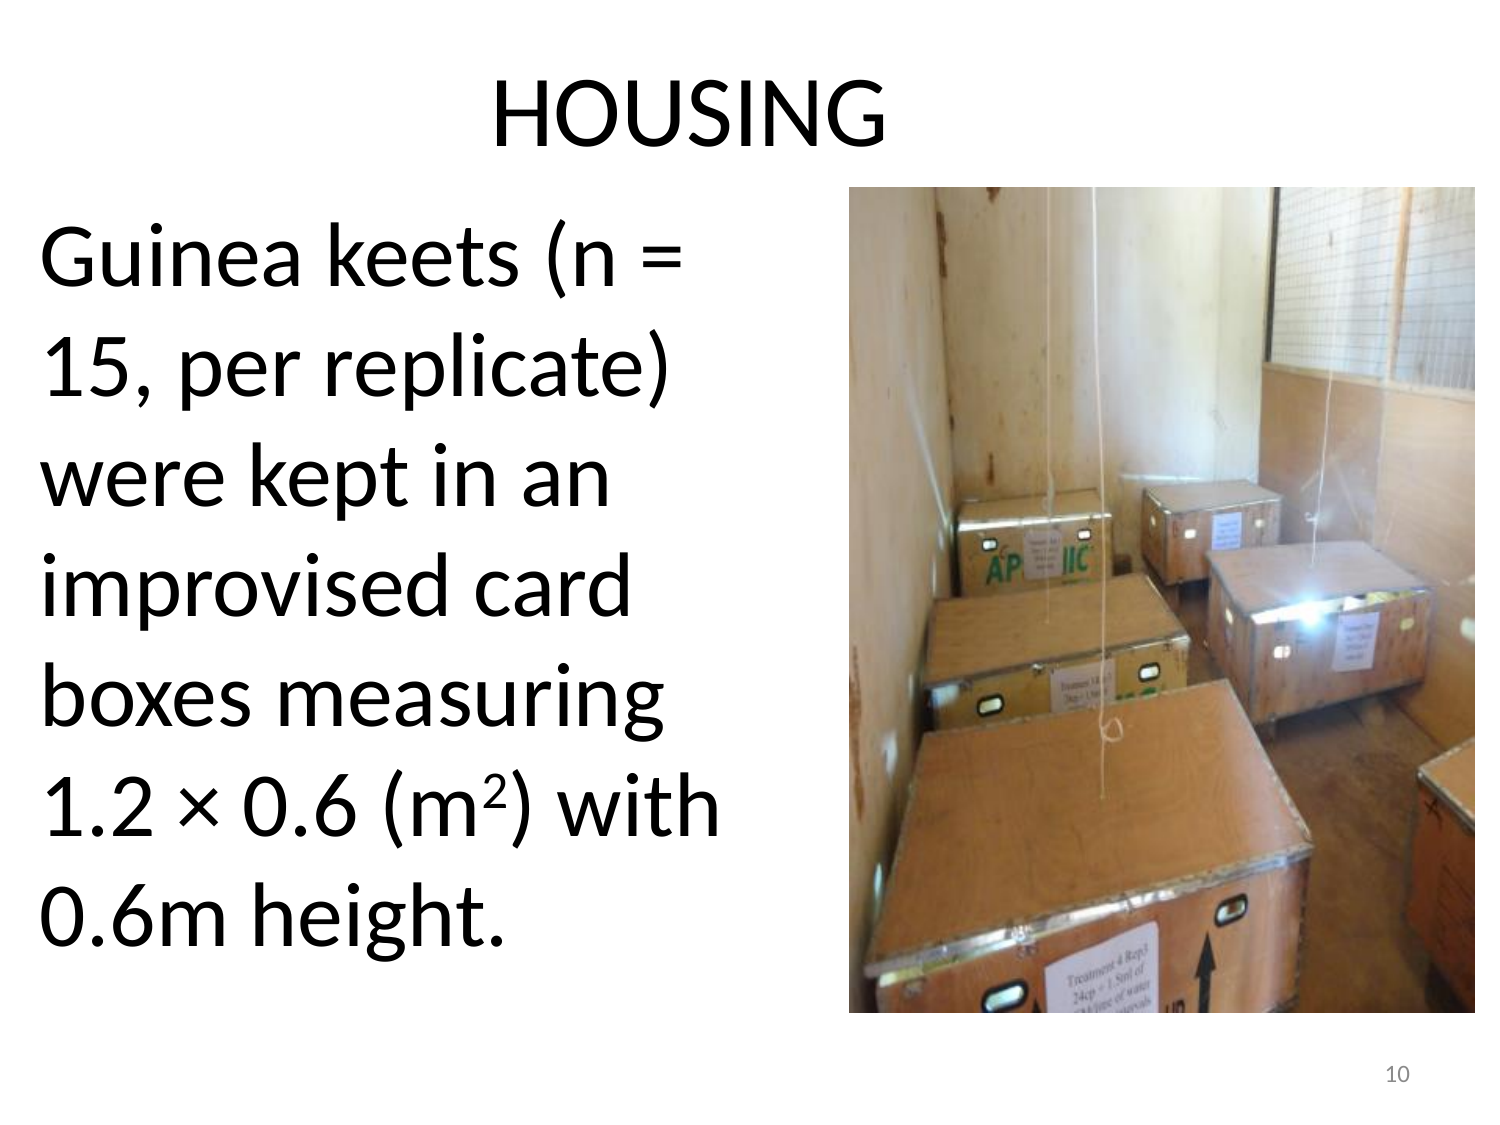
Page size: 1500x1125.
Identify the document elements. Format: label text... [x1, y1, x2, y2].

slide_number 10 [1074, 1042, 1425, 1103]
title HOUSING [83, 31, 1297, 180]
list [849, 187, 1476, 1013]
list Guinea keets (n = 15, per replicate) were kept in an improvised card boxes measuring 1.2 × 0.6 (m2) with 0.6m height. [24, 187, 800, 1021]
